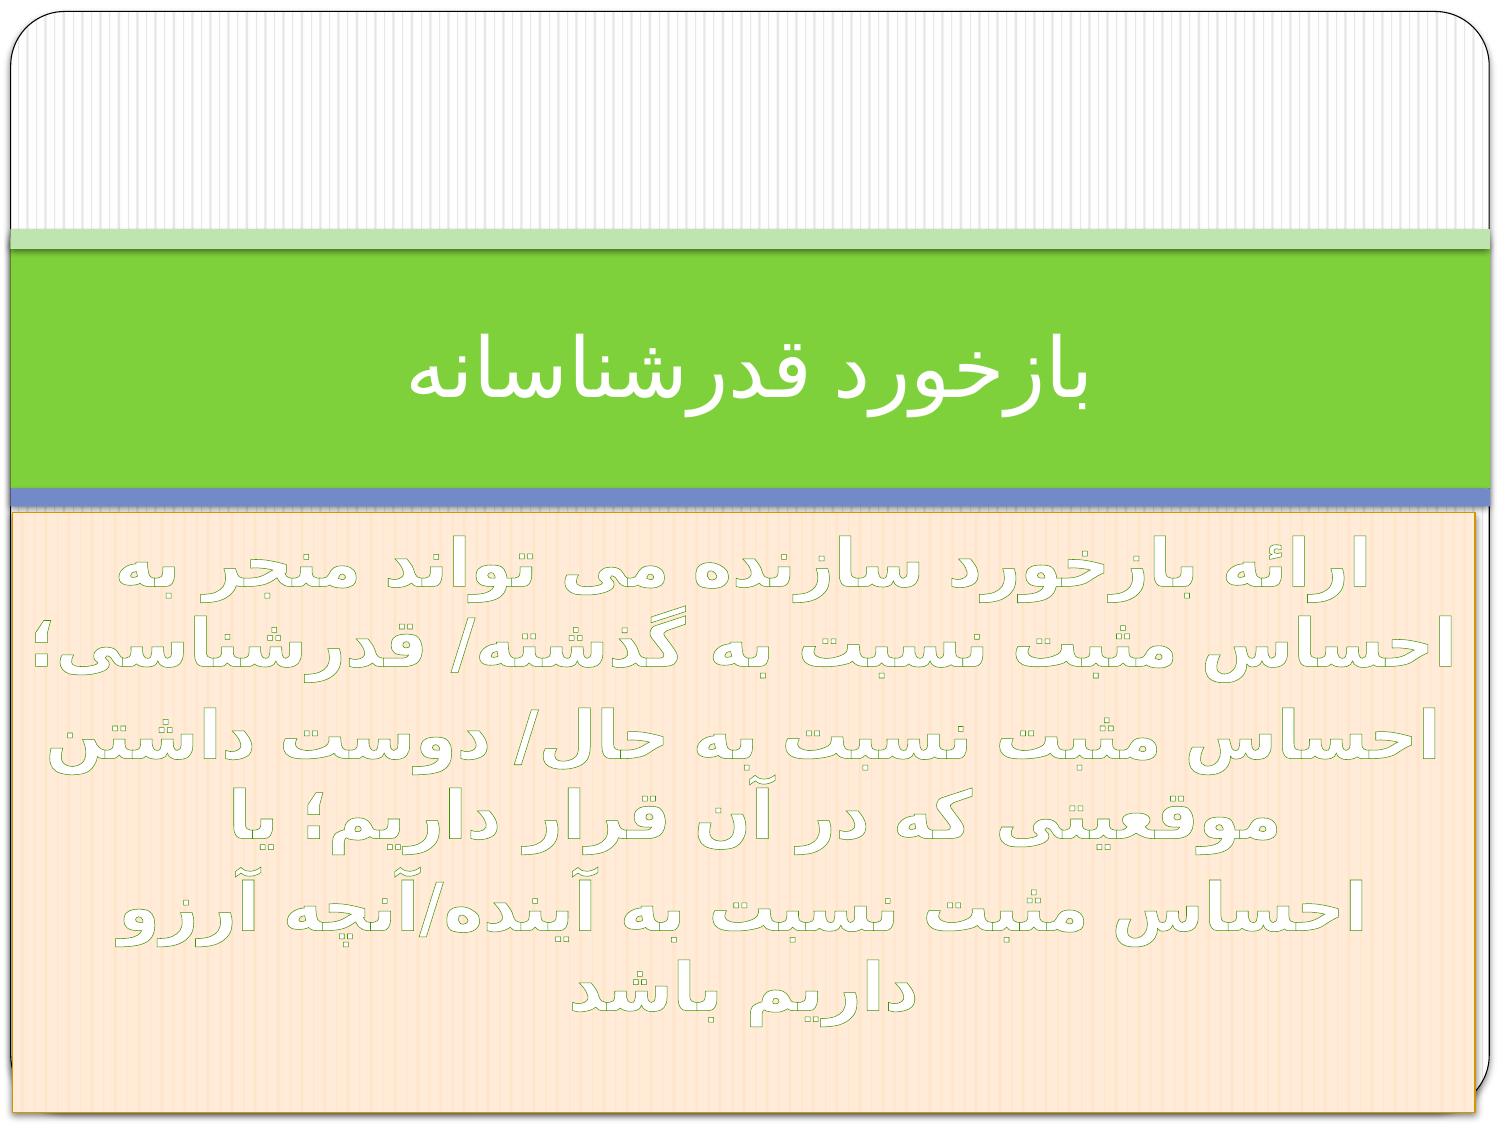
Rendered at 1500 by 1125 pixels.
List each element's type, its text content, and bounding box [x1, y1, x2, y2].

title بازخورد قدرشناسانه [75, 247, 1425, 489]
subtitle ارائه بازخورد سازنده می تواند منجر به احساس مثبت نسبت به گذشته/ قدرشناسی؛ احساس مثبت نسبت به حال/ دوست داشتن موقعیتی که در آن قرار داریم؛ یا احساس مثبت نسبت به آینده/آنچه آرزو داریم باشد [12, 512, 1476, 1113]
